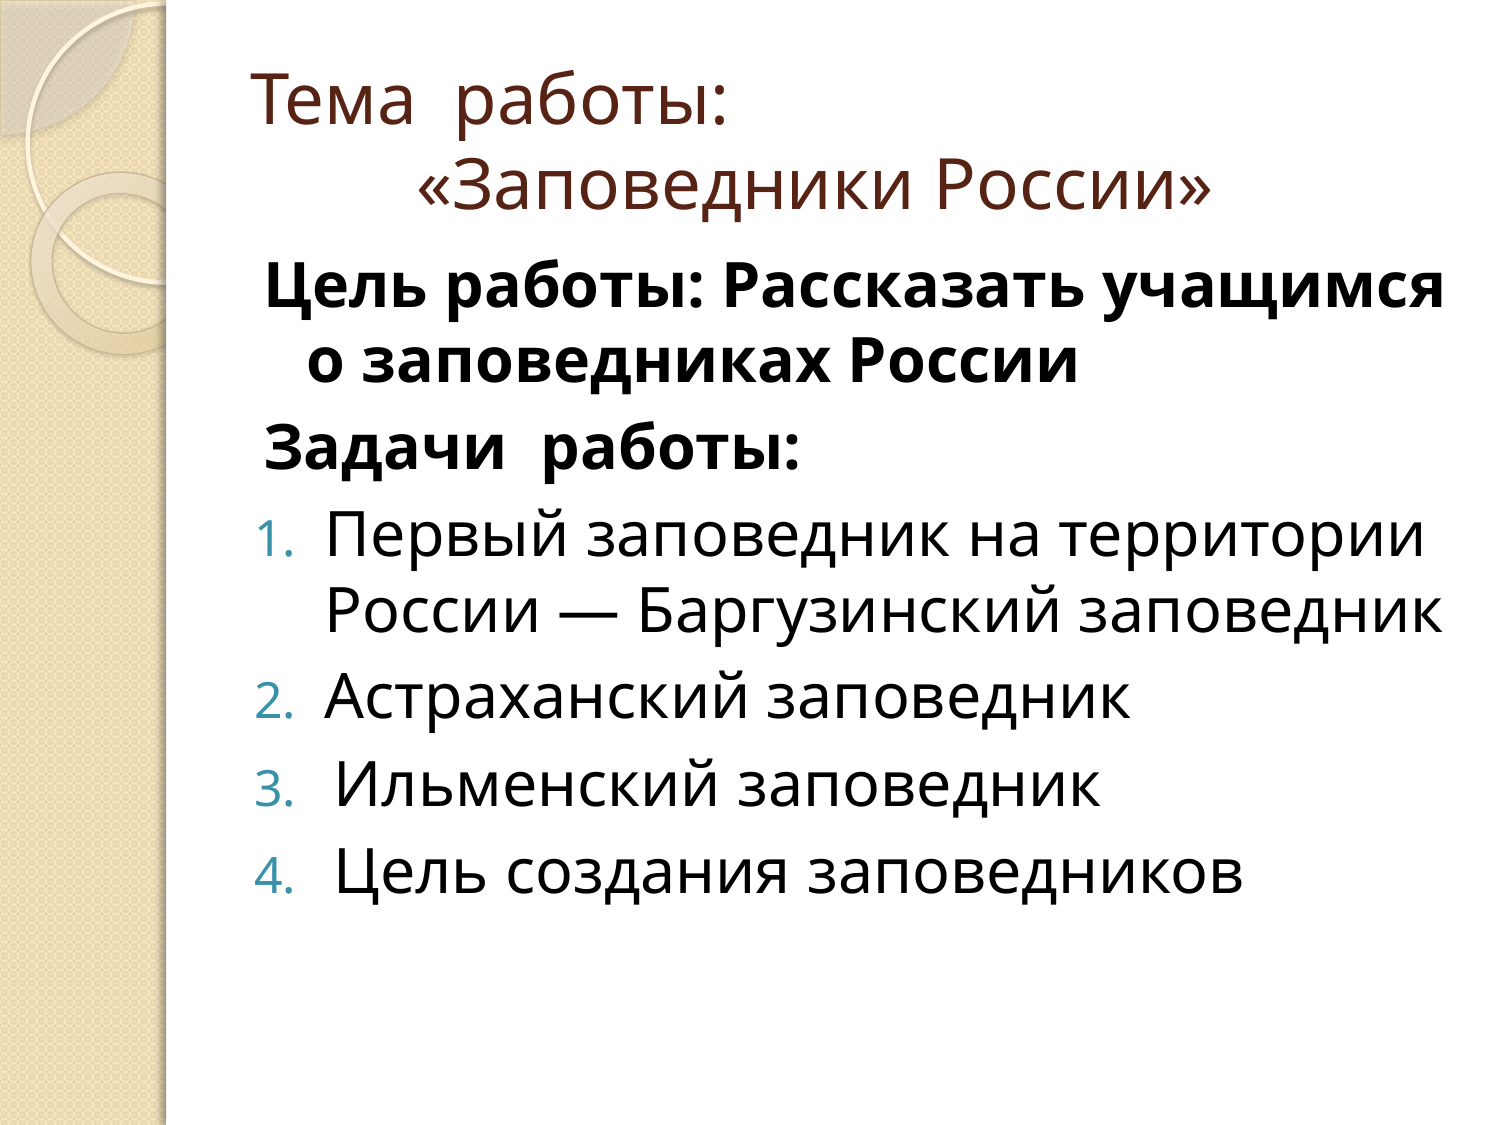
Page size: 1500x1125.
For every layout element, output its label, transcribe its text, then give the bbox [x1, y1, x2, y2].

title Тема работы: «Заповедники России» [235, 45, 1466, 233]
list Цель работы: Рассказать учащимся о заповедниках России Задачи работы: Первый заповедник на территории России — Баргузинский заповедник Астраханский заповедник Ильменский заповедник Цель создания заповедников [235, 237, 1466, 1025]
